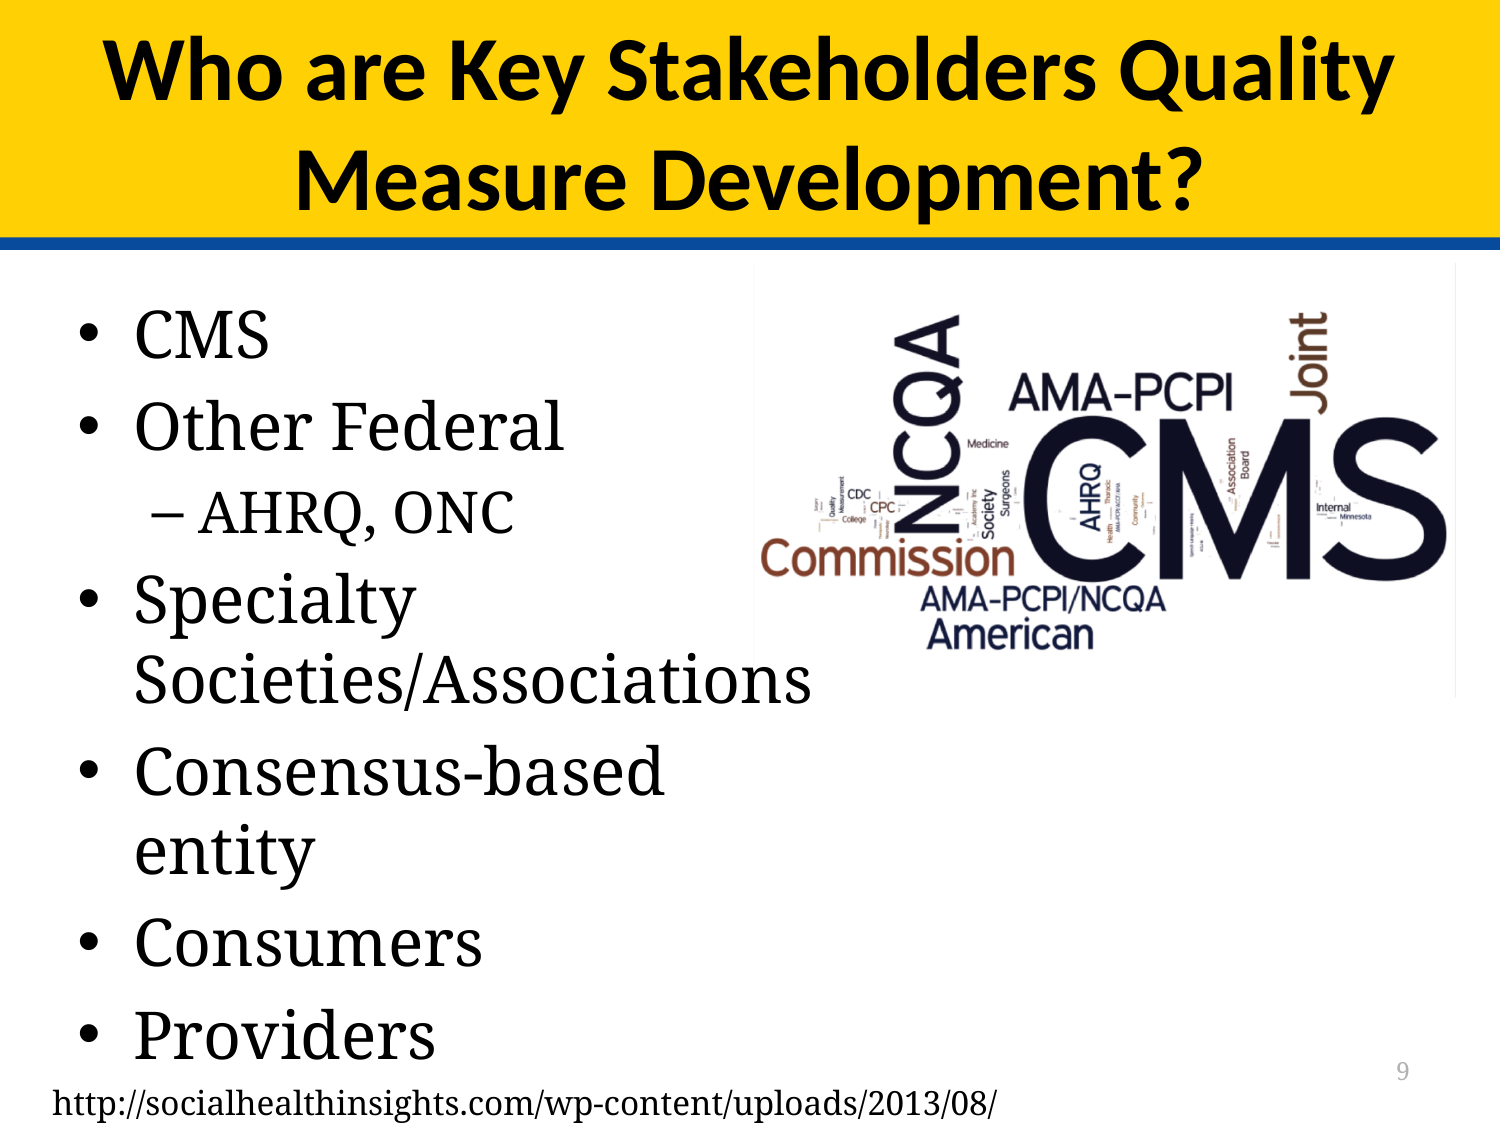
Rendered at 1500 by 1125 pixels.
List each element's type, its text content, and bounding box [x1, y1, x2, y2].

picture [737, 262, 1471, 698]
list CMS Other Federal AHRQ, ONC Specialty Societies/Associations Consensus-based entity Consumers Providers [62, 284, 850, 1088]
slide_number 9 [1074, 1042, 1425, 1074]
text_box http://socialhealthinsights.com/wp-content/uploads/2013/08/QualityMeasureWordle.png [37, 1074, 1438, 1125]
title Who are Key Stakeholders Quality Measure Development? [0, 0, 1500, 238]
